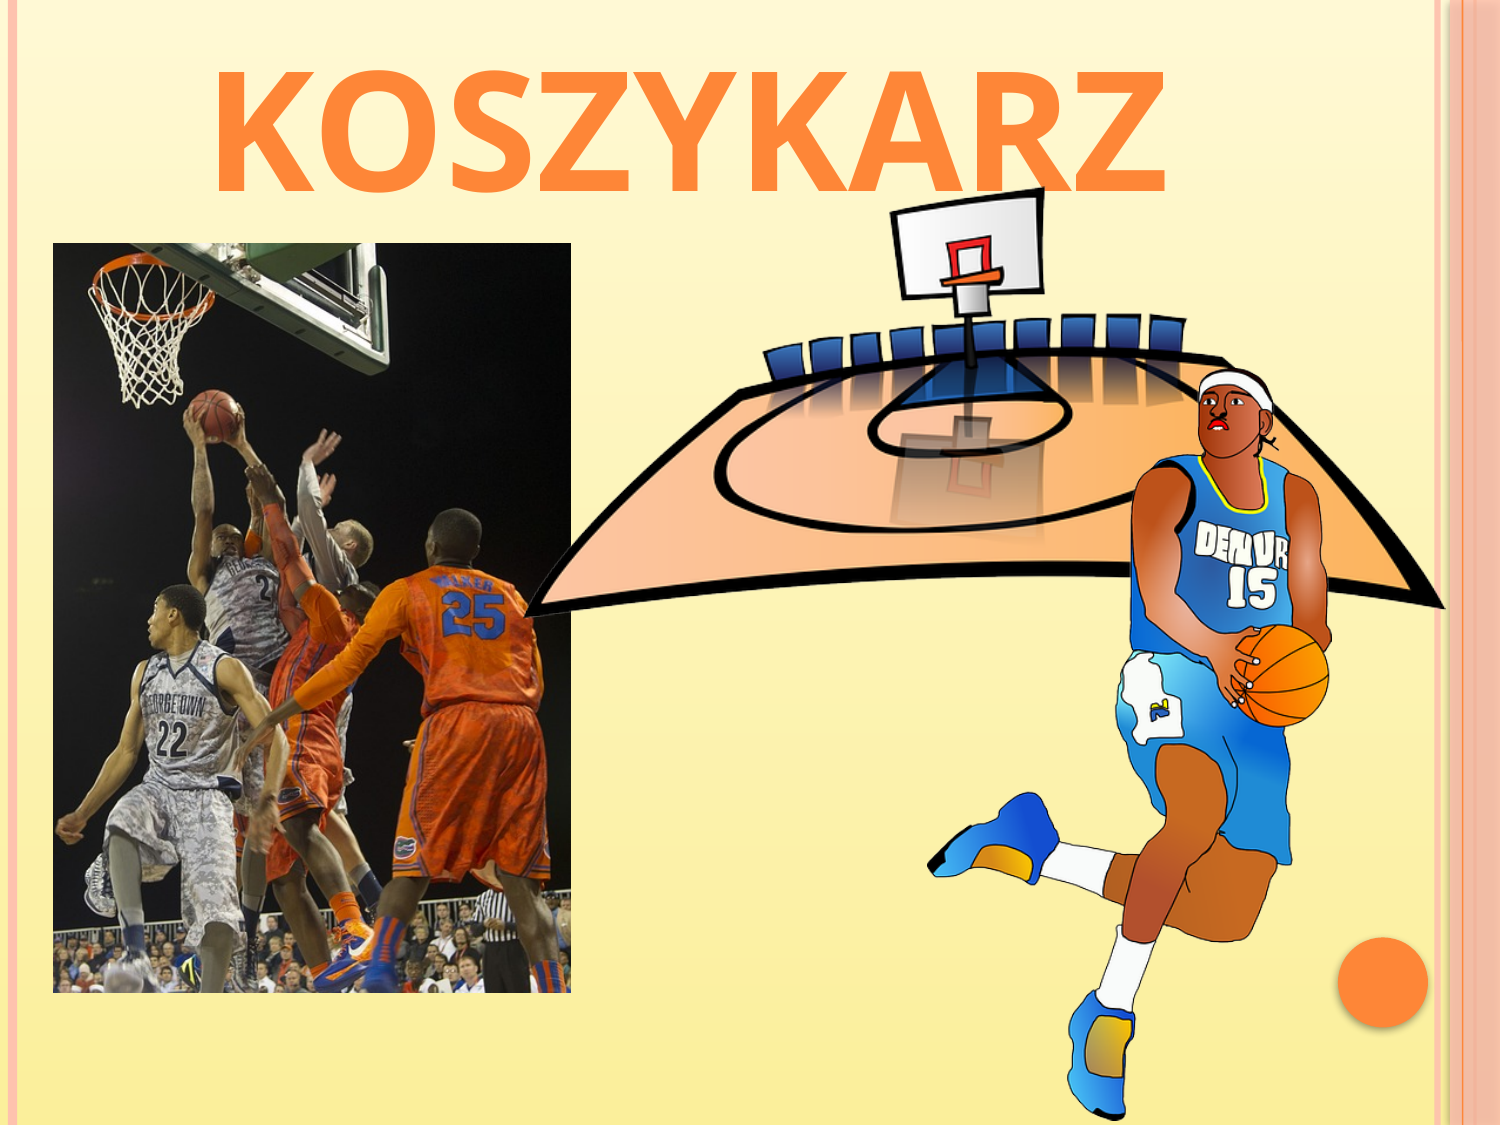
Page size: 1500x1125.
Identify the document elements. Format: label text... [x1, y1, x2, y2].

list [52, 243, 571, 993]
title KOSZYKARZ [75, 45, 1300, 233]
picture [523, 172, 1446, 1121]
